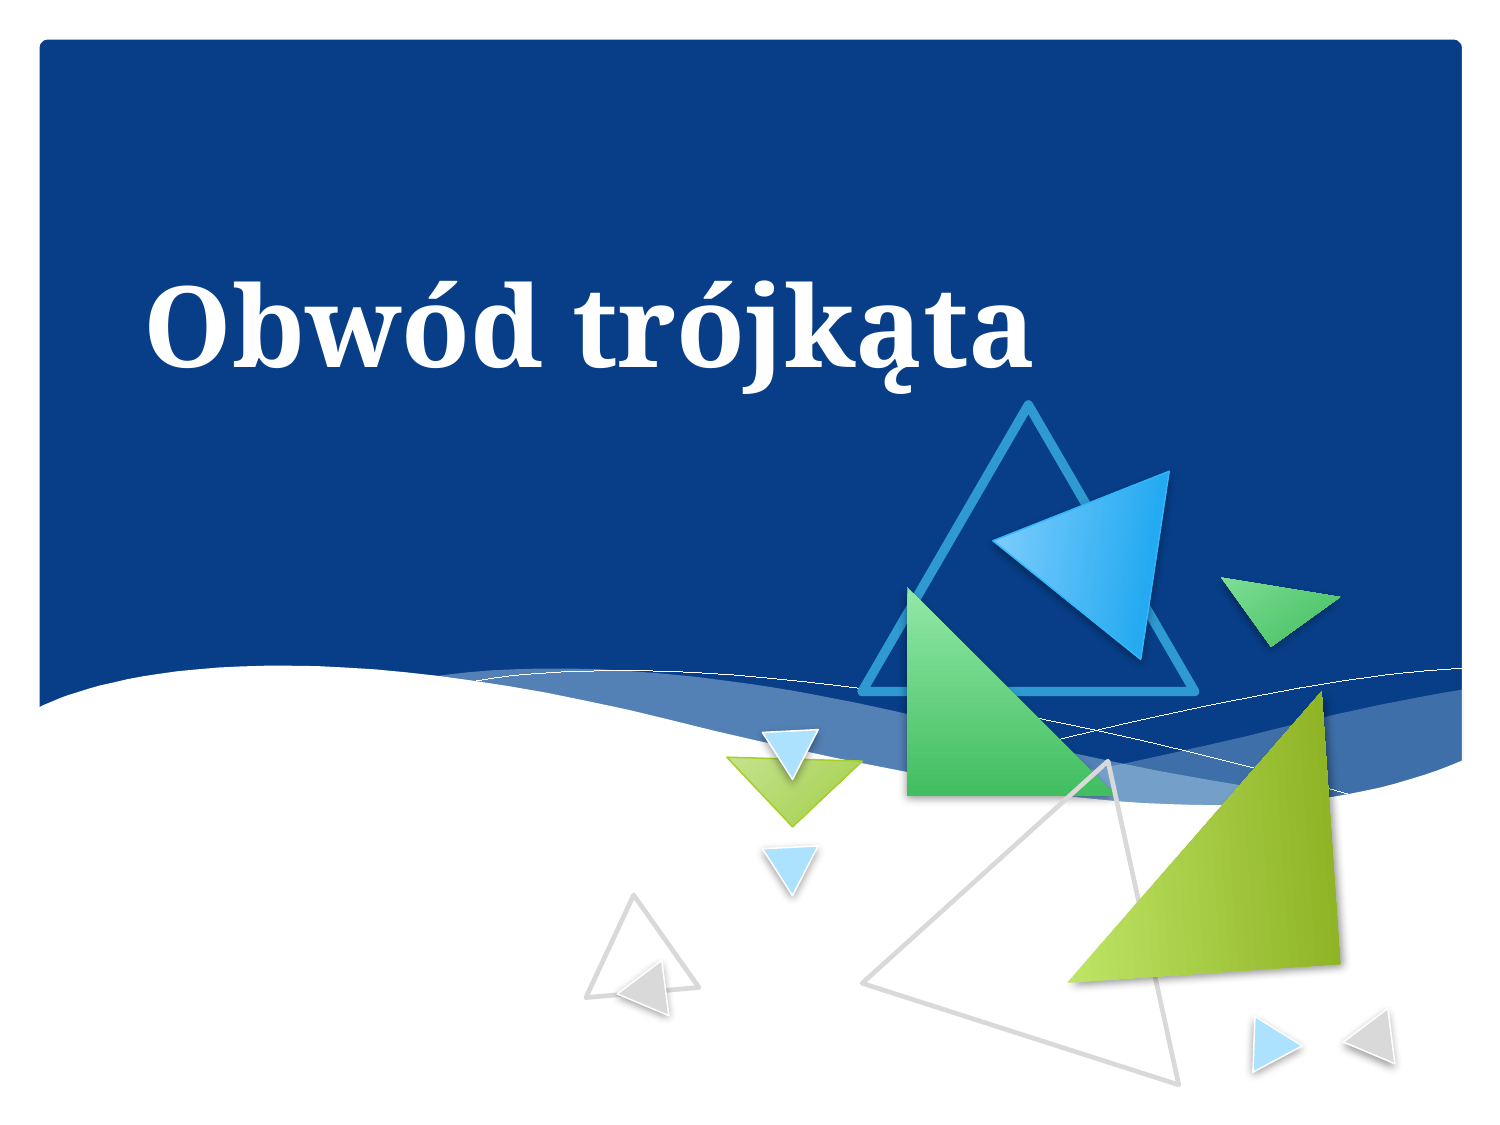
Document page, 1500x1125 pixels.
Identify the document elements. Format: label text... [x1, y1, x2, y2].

title Obwód trójkąta [128, 247, 1404, 517]
text_box [584, 893, 701, 999]
text_box [1342, 1007, 1396, 1065]
text_box [1221, 577, 1341, 647]
text_box [761, 845, 819, 897]
text_box [918, 403, 1196, 693]
text_box [860, 759, 1181, 1087]
text_box [726, 756, 863, 828]
text_box [907, 587, 1093, 796]
text_box [1067, 691, 1341, 983]
text_box [861, 623, 900, 693]
text_box [1252, 1015, 1304, 1073]
text_box [992, 470, 1170, 661]
text_box [761, 728, 819, 781]
text_box [616, 959, 670, 1017]
